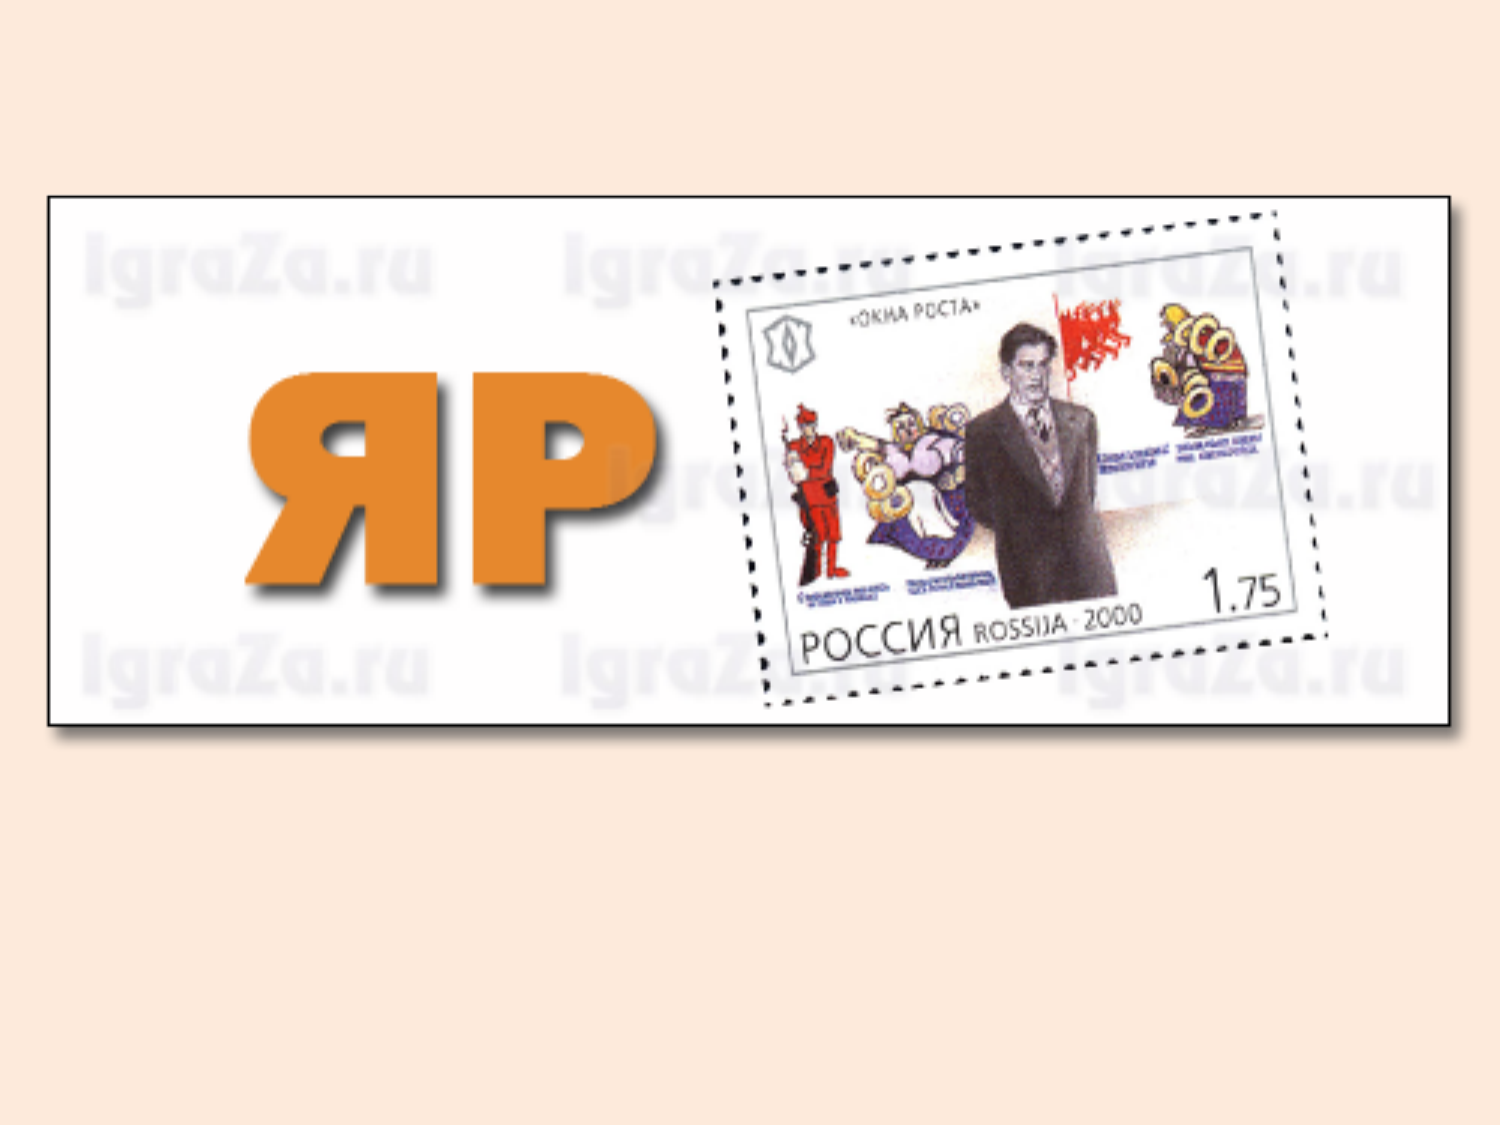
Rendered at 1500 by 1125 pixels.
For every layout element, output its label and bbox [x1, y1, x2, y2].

picture [0, 160, 1500, 762]
